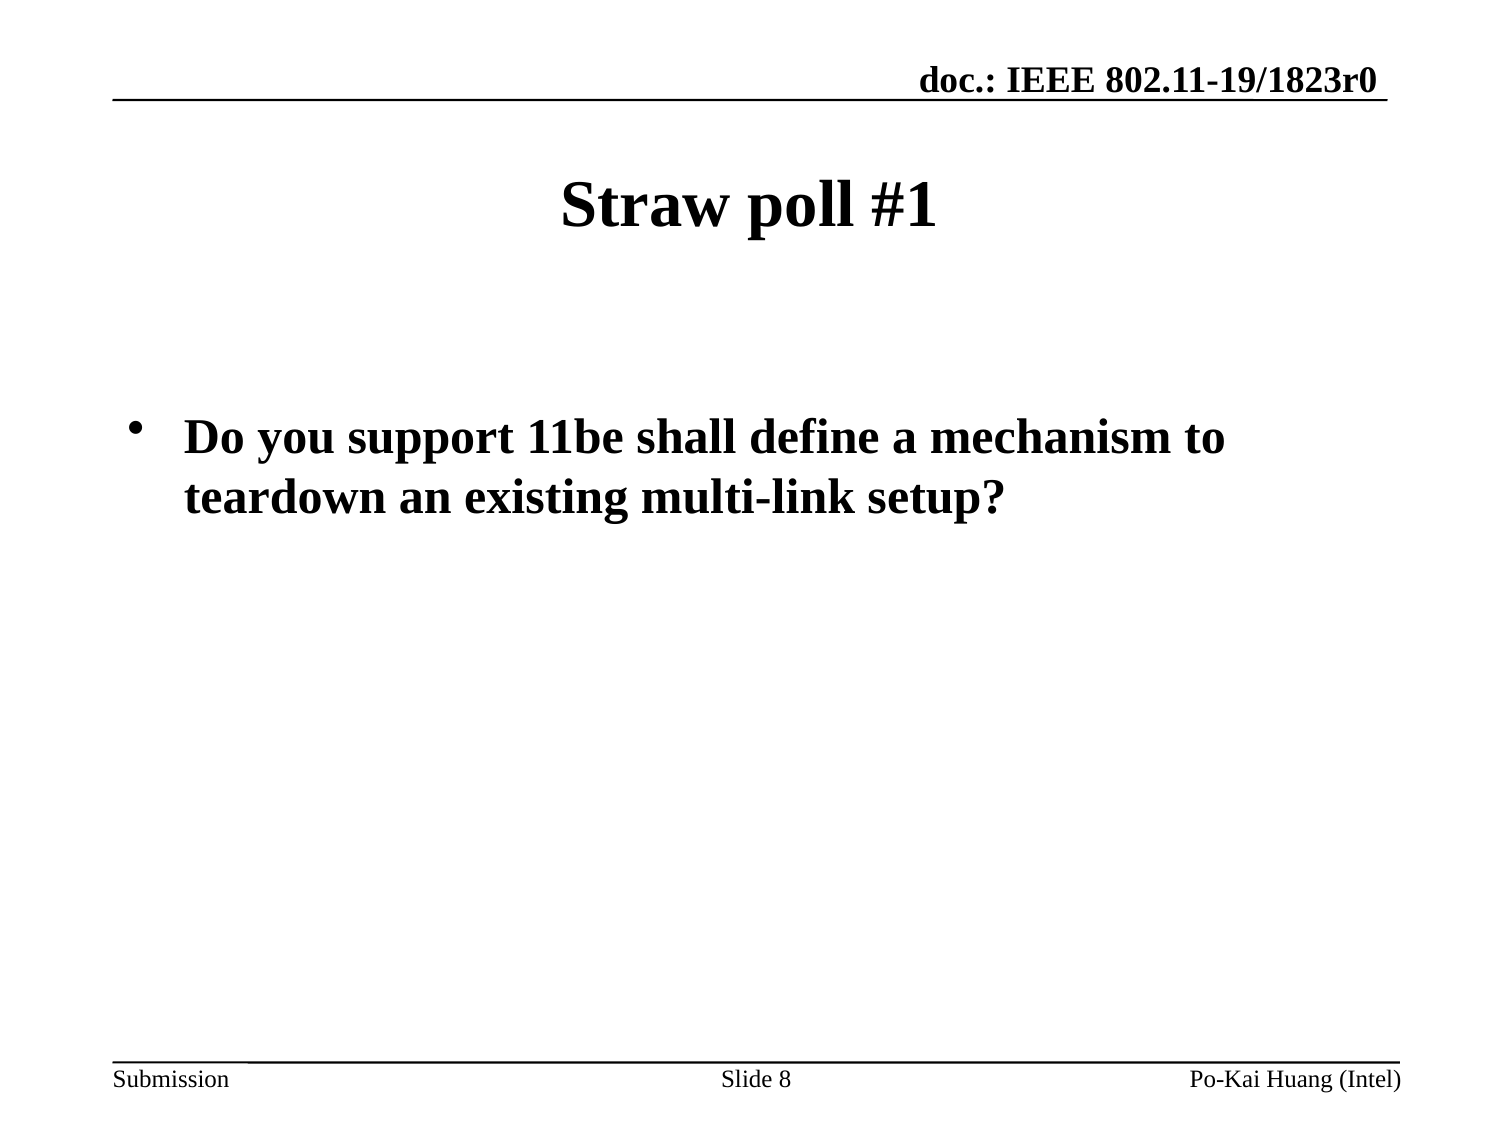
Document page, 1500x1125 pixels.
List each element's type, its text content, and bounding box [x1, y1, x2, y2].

slide_number Slide 8 [712, 1061, 800, 1093]
footer Po-Kai Huang (Intel) [1186, 1061, 1402, 1093]
list Do you support 11be shall define a mechanism to teardown an existing multi-link setup? [112, 326, 1388, 1002]
title Straw poll #1 [112, 112, 1388, 288]
